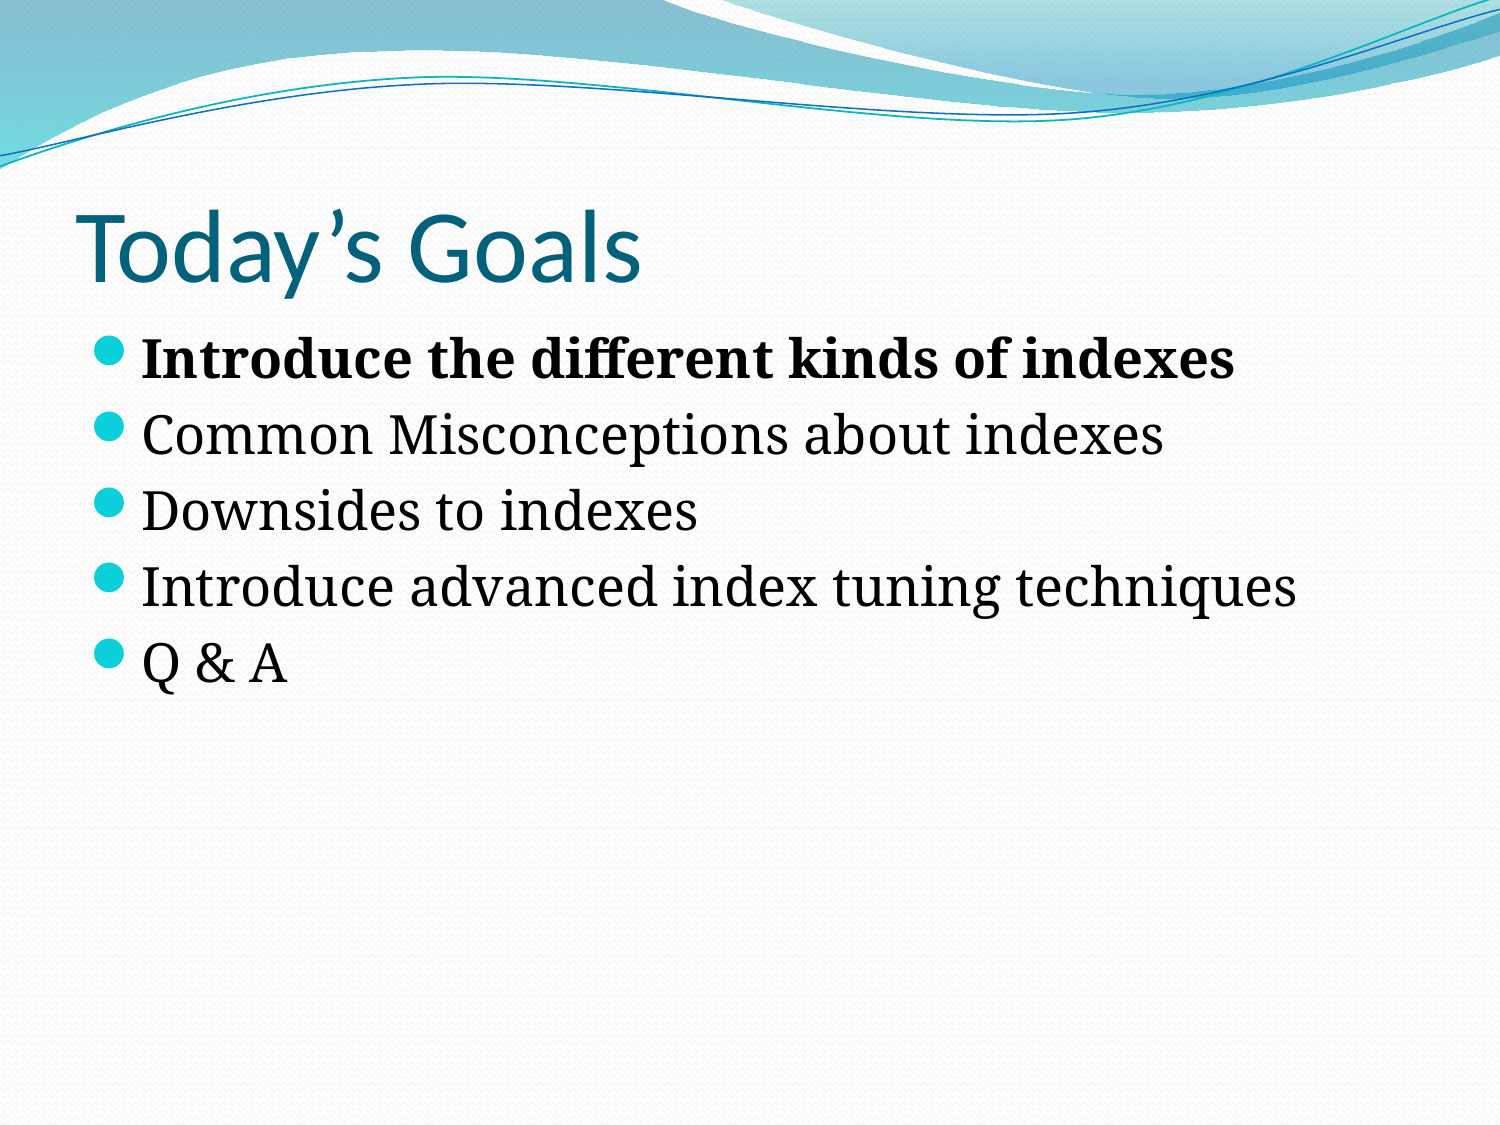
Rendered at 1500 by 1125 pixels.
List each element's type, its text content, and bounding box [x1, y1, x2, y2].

title Today’s Goals [75, 115, 1425, 303]
list Introduce the different kinds of indexes Common Misconceptions about indexes Downsides to indexes Introduce advanced index tuning techniques Q & A [75, 317, 1425, 1038]
